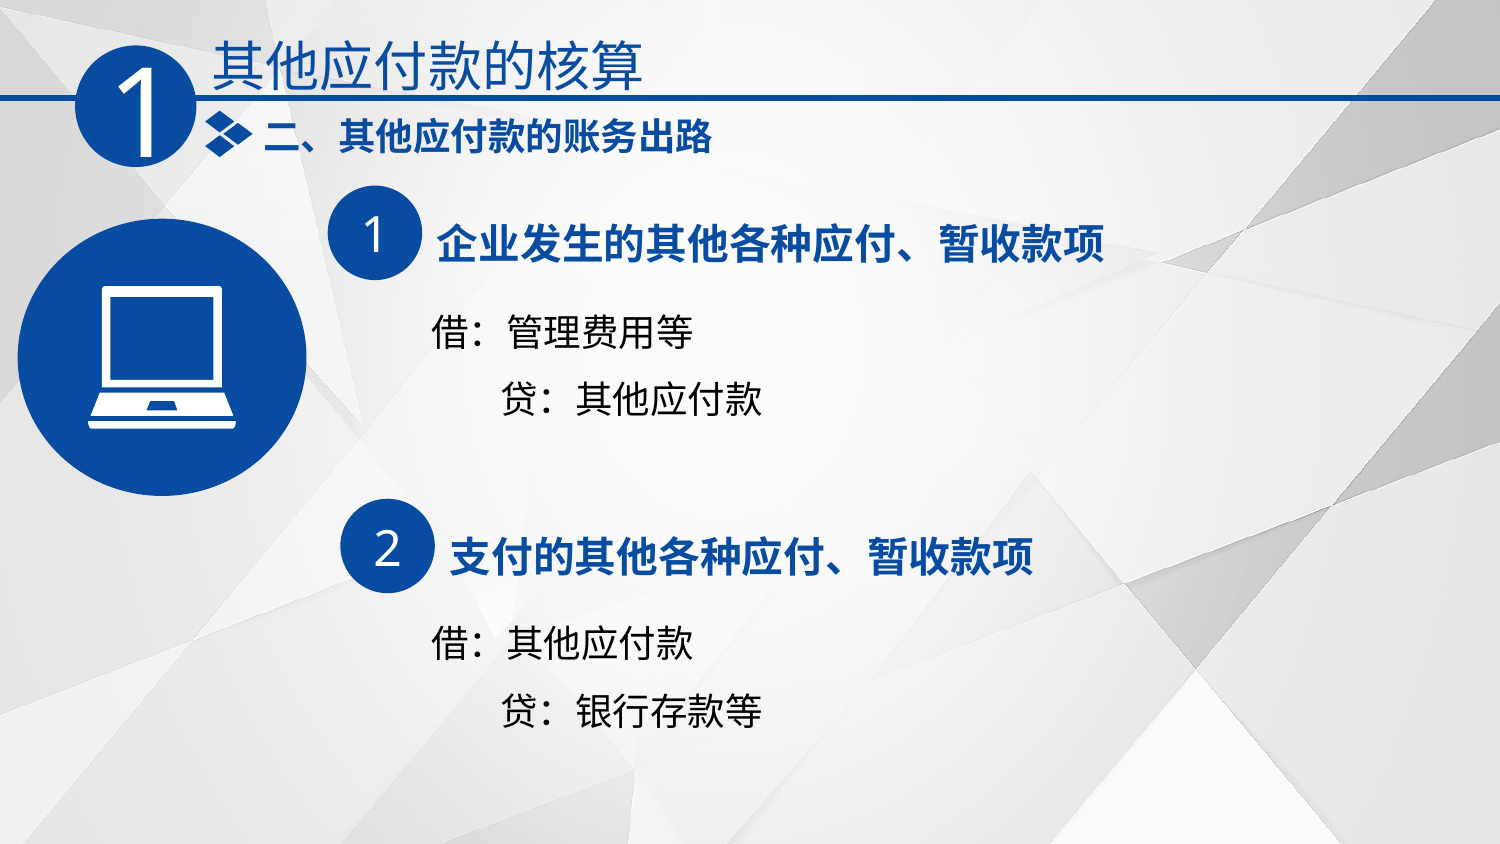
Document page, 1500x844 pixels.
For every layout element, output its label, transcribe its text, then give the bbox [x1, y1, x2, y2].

text_box [205, 110, 235, 133]
picture [0, 101, 1500, 844]
text_box 1 [84, 107, 203, 171]
text_box [75, 107, 84, 138]
text_box 1 [84, 45, 203, 97]
text_box 二、其他应付款的账务出路 [250, 107, 726, 164]
text_box 1 [327, 185, 422, 281]
text_box [205, 135, 235, 158]
text_box 企业发生的其他各种应付、暂收款项 [422, 185, 1500, 276]
text_box 借：管理费用等 贷：其他应付款 [416, 279, 1423, 429]
text_box 2 [340, 498, 434, 594]
text_box 借：其他应付款 贷：银行存款等 [416, 590, 1423, 740]
text_box 支付的其他各种应付、暂收款项 [434, 498, 1500, 589]
picture [0, 0, 1500, 95]
text_box [223, 122, 253, 145]
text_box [17, 218, 307, 497]
text_box 其他应付款的核算 [198, 37, 817, 92]
text_box [75, 74, 84, 97]
